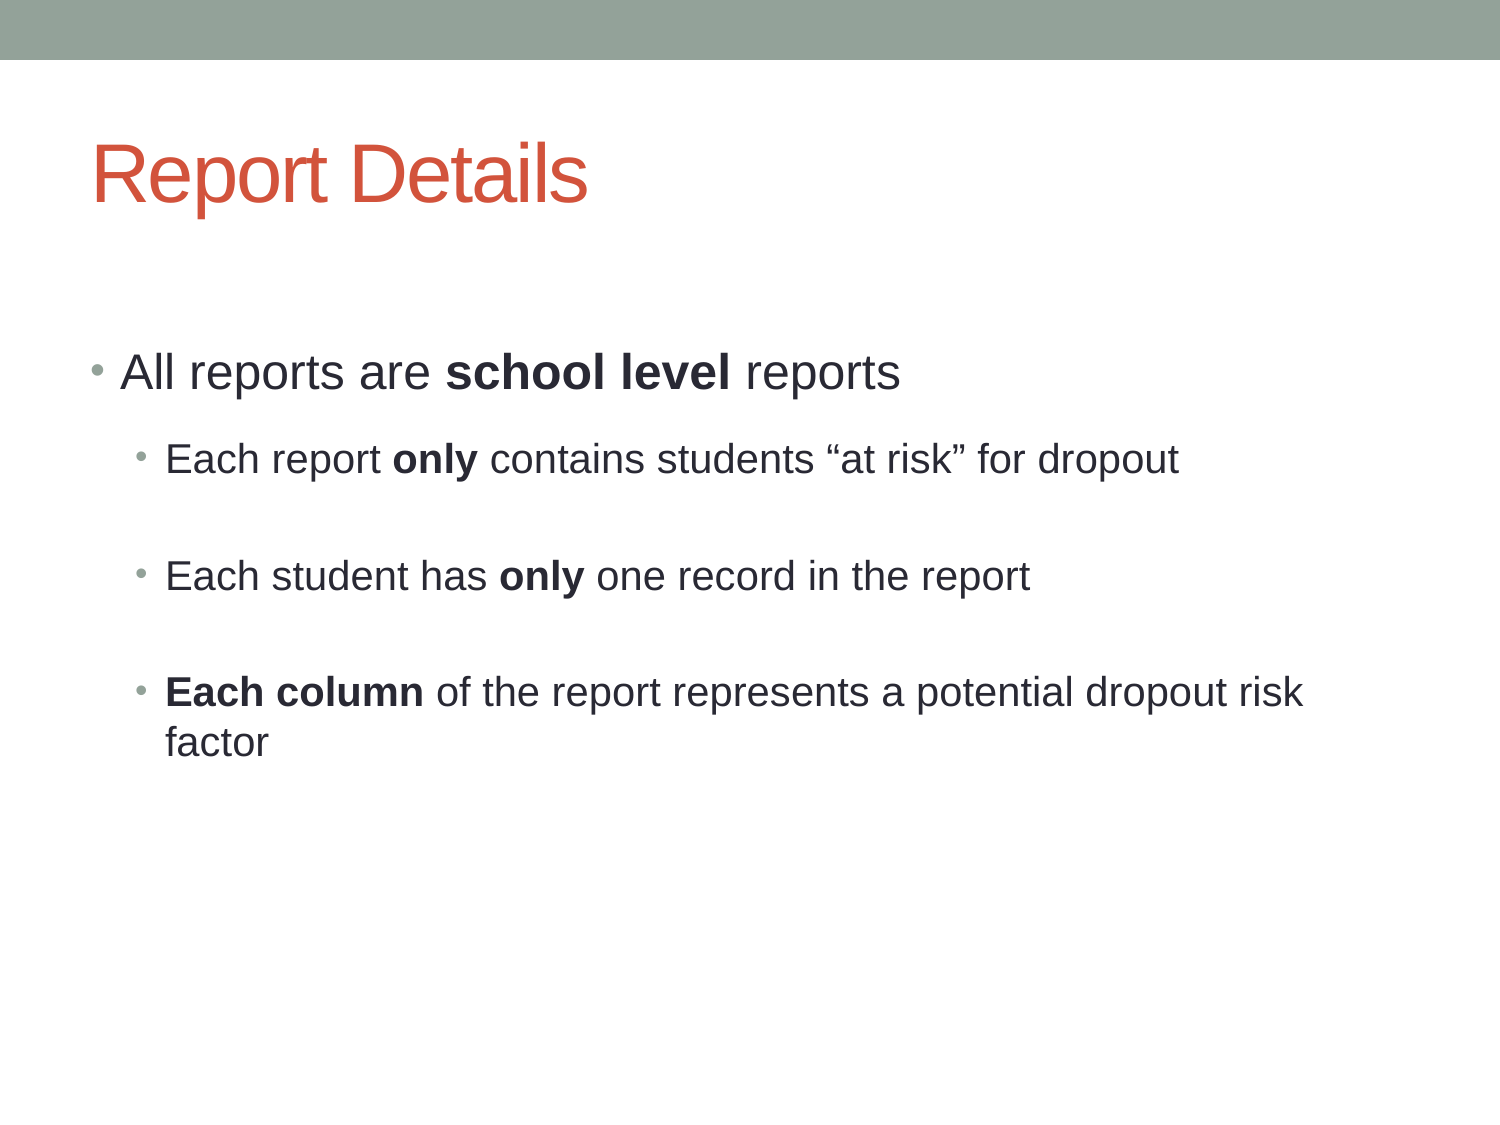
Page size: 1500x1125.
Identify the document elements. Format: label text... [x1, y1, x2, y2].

title Report Details [75, 87, 1425, 250]
list All reports are school level reports Each report only contains students “at risk” for dropout Each student has only one record in the report Each column of the report represents a potential dropout risk factor [75, 262, 1425, 1063]
